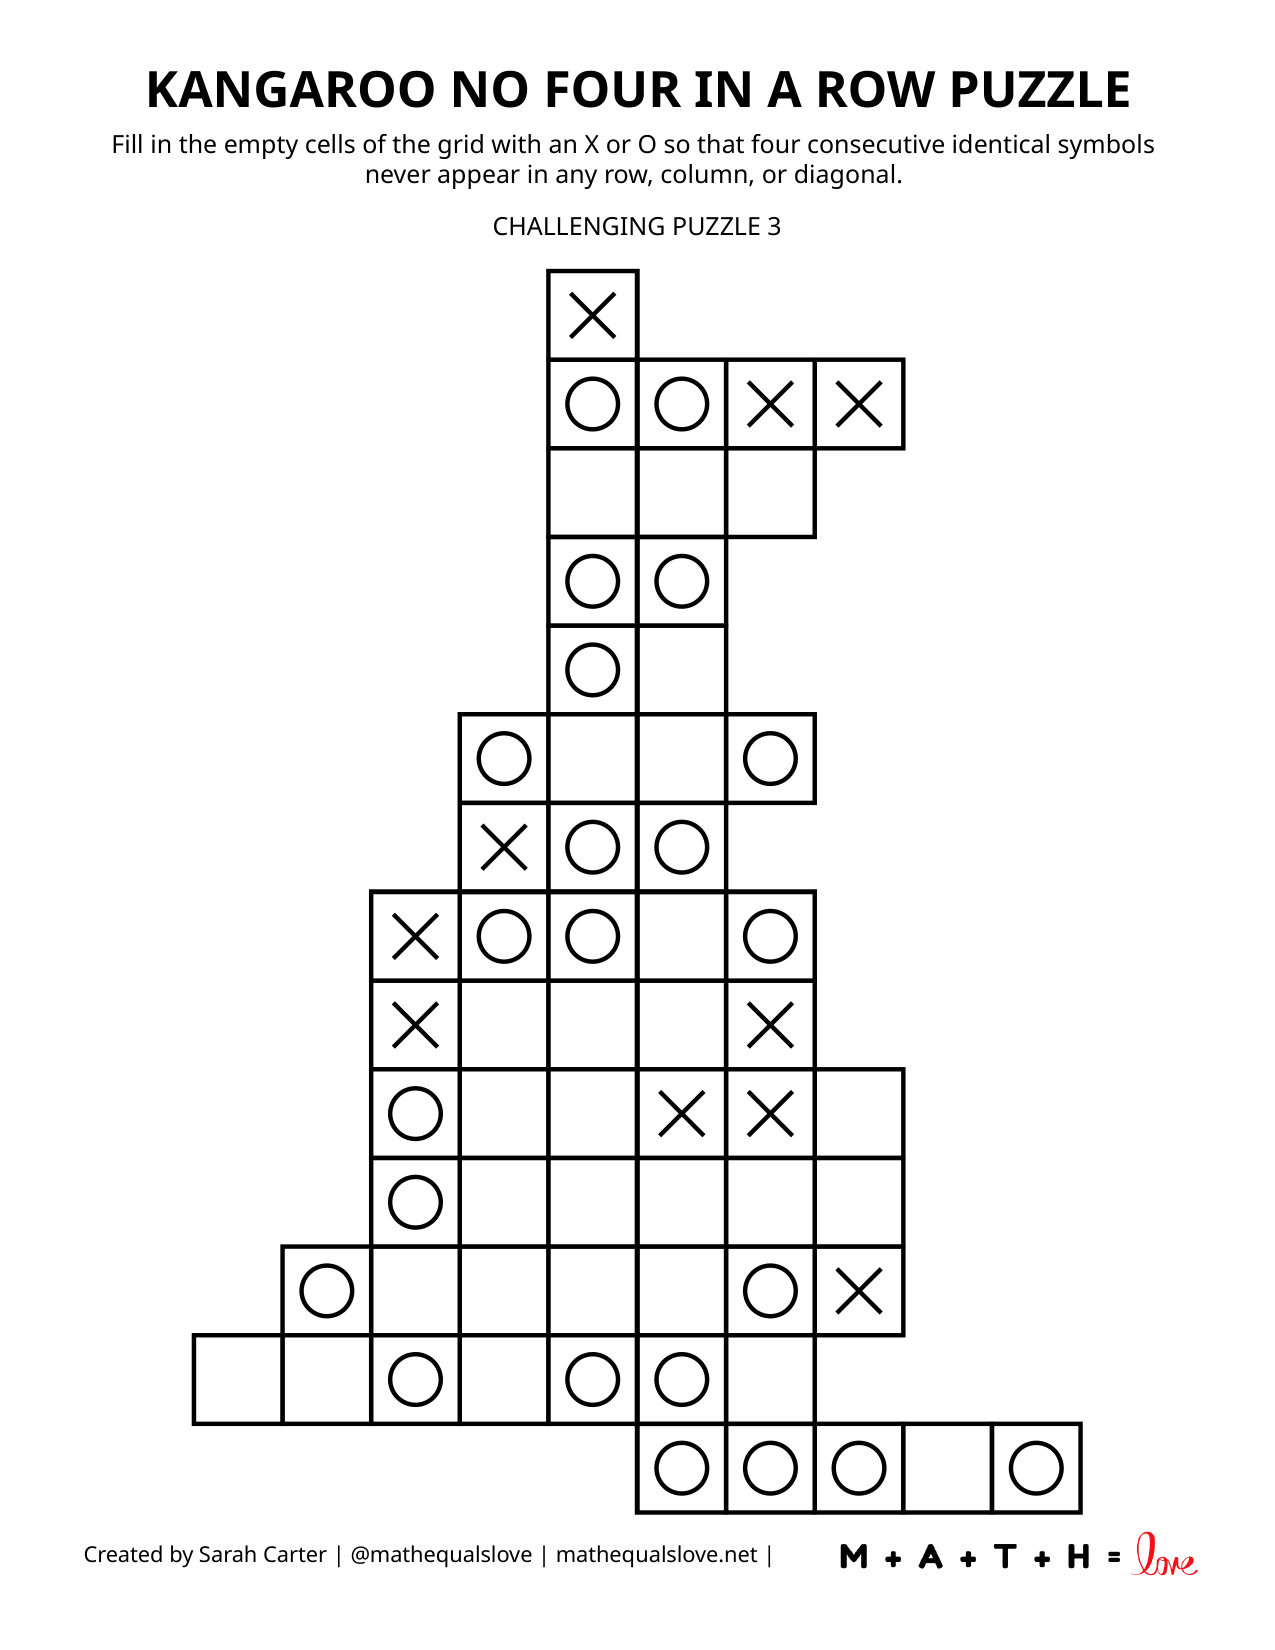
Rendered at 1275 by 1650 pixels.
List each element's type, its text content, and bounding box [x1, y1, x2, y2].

text_box Created by Sarah Carter | @mathequalslove | mathequalslove.net | [68, 1533, 826, 1575]
text_box KANGAROO NO FOUR IN A ROW PUZZLE [66, 49, 1211, 120]
picture [826, 1528, 1207, 1580]
picture [188, 266, 1086, 1518]
text_box Fill in the empty cells of the grid with an X or O so that four consecutive identical symbols never appear in any row, column, or diagonal. [0, 120, 1275, 196]
text_box CHALLENGING PUZZLE 3 [189, 210, 1086, 262]
